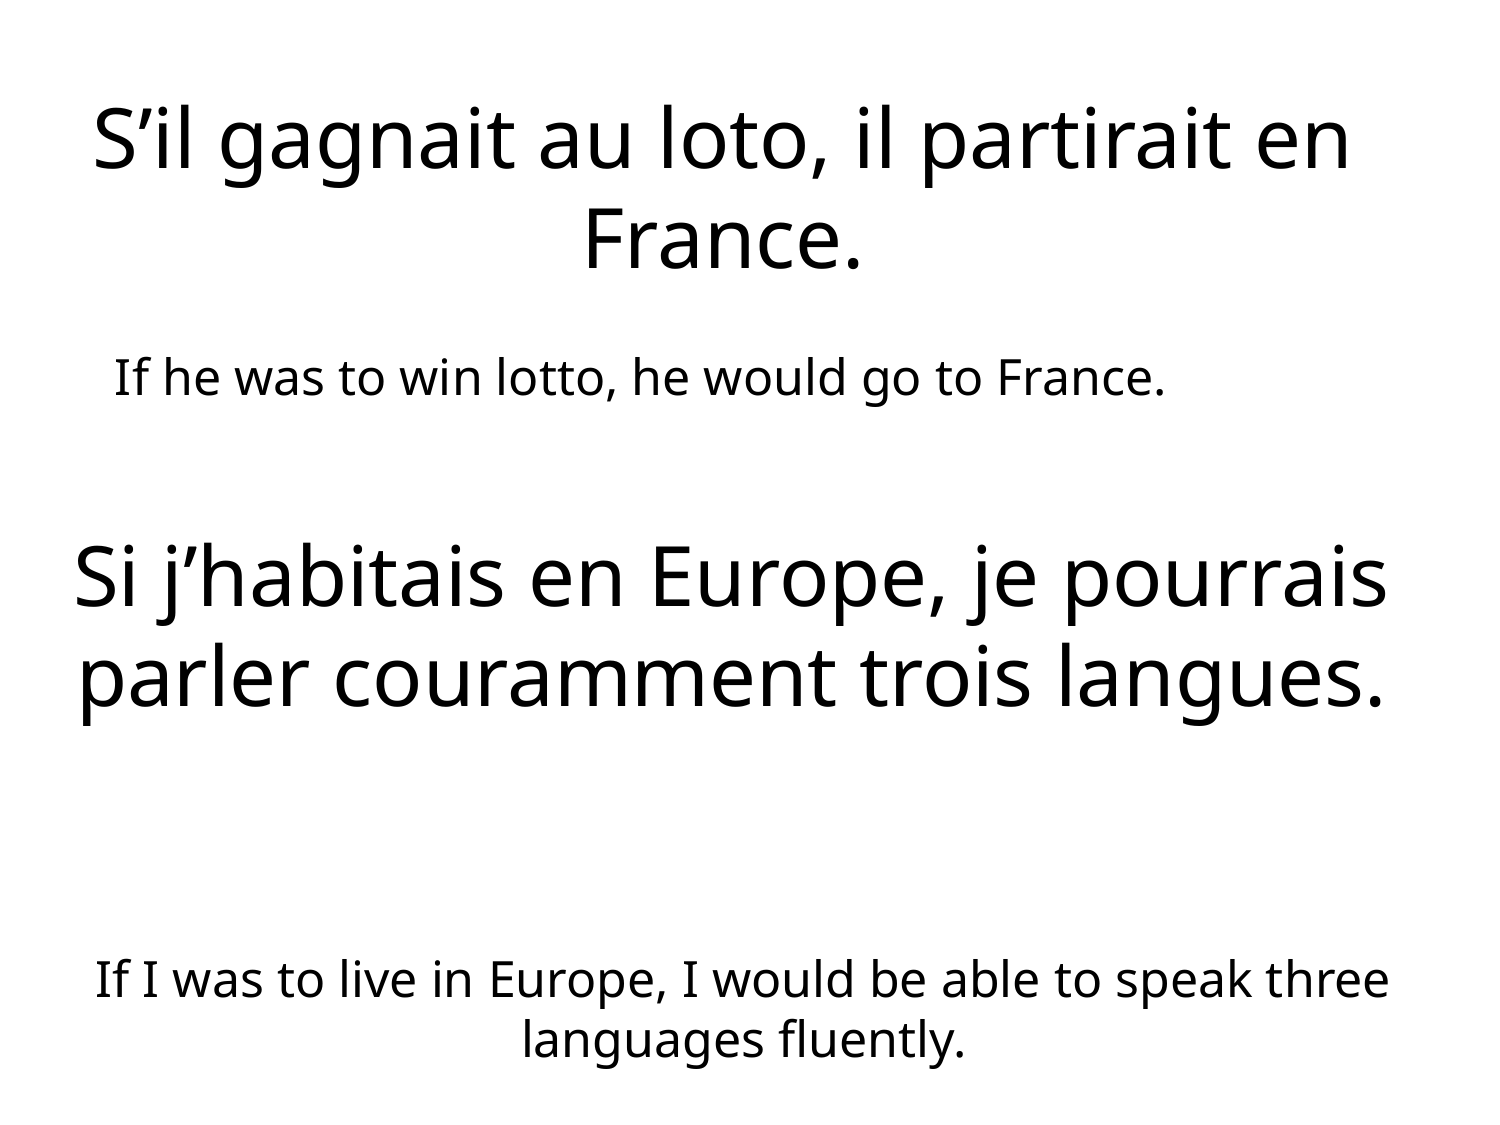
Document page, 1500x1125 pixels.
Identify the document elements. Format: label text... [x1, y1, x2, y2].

text_box If I was to live in Europe, I would be able to speak three languages fluently. [64, 940, 1424, 1076]
text_box S’il gagnait au loto, il partirait en France. [0, 78, 1447, 293]
text_box If he was to win lotto, he would go to France. [100, 337, 1400, 413]
text_box Si j’habitais en Europe, je pourrais parler couramment trois langues. [29, 515, 1436, 730]
